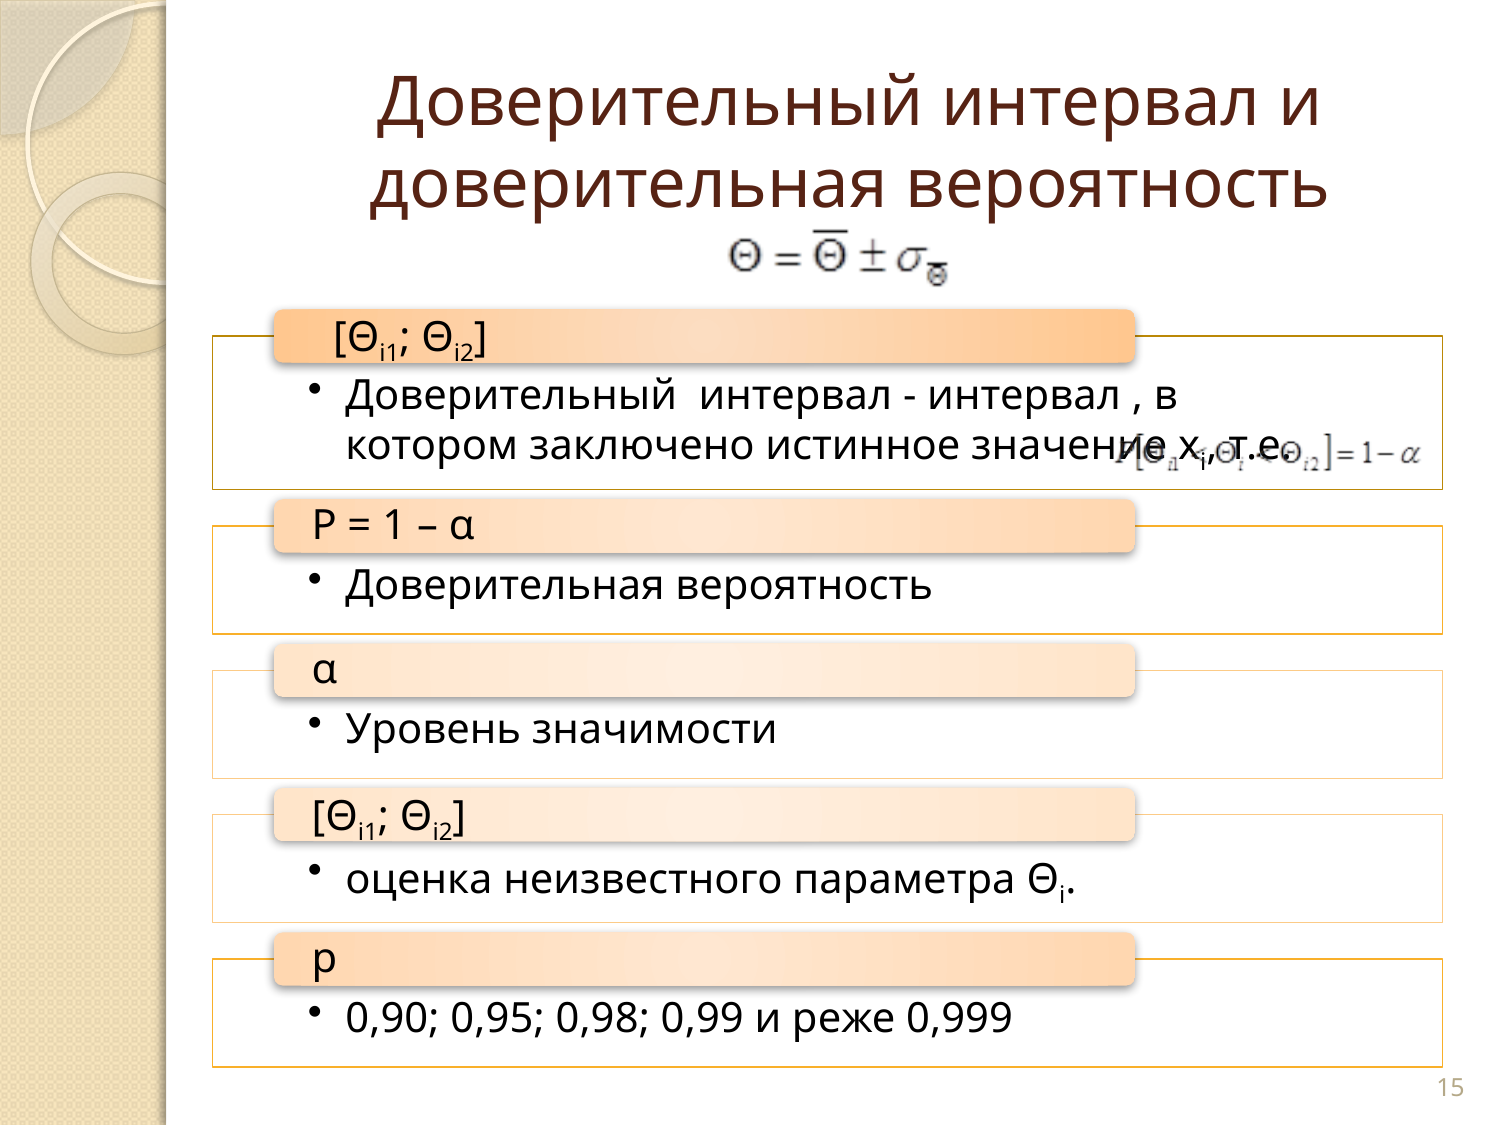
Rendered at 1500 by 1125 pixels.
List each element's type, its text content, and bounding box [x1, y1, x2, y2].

picture [1109, 432, 1430, 481]
picture [725, 219, 963, 299]
slide_number 15 [1413, 1034, 1488, 1113]
title Доверительный интервал и доверительная вероятность [235, 45, 1466, 233]
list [212, 305, 1443, 1071]
